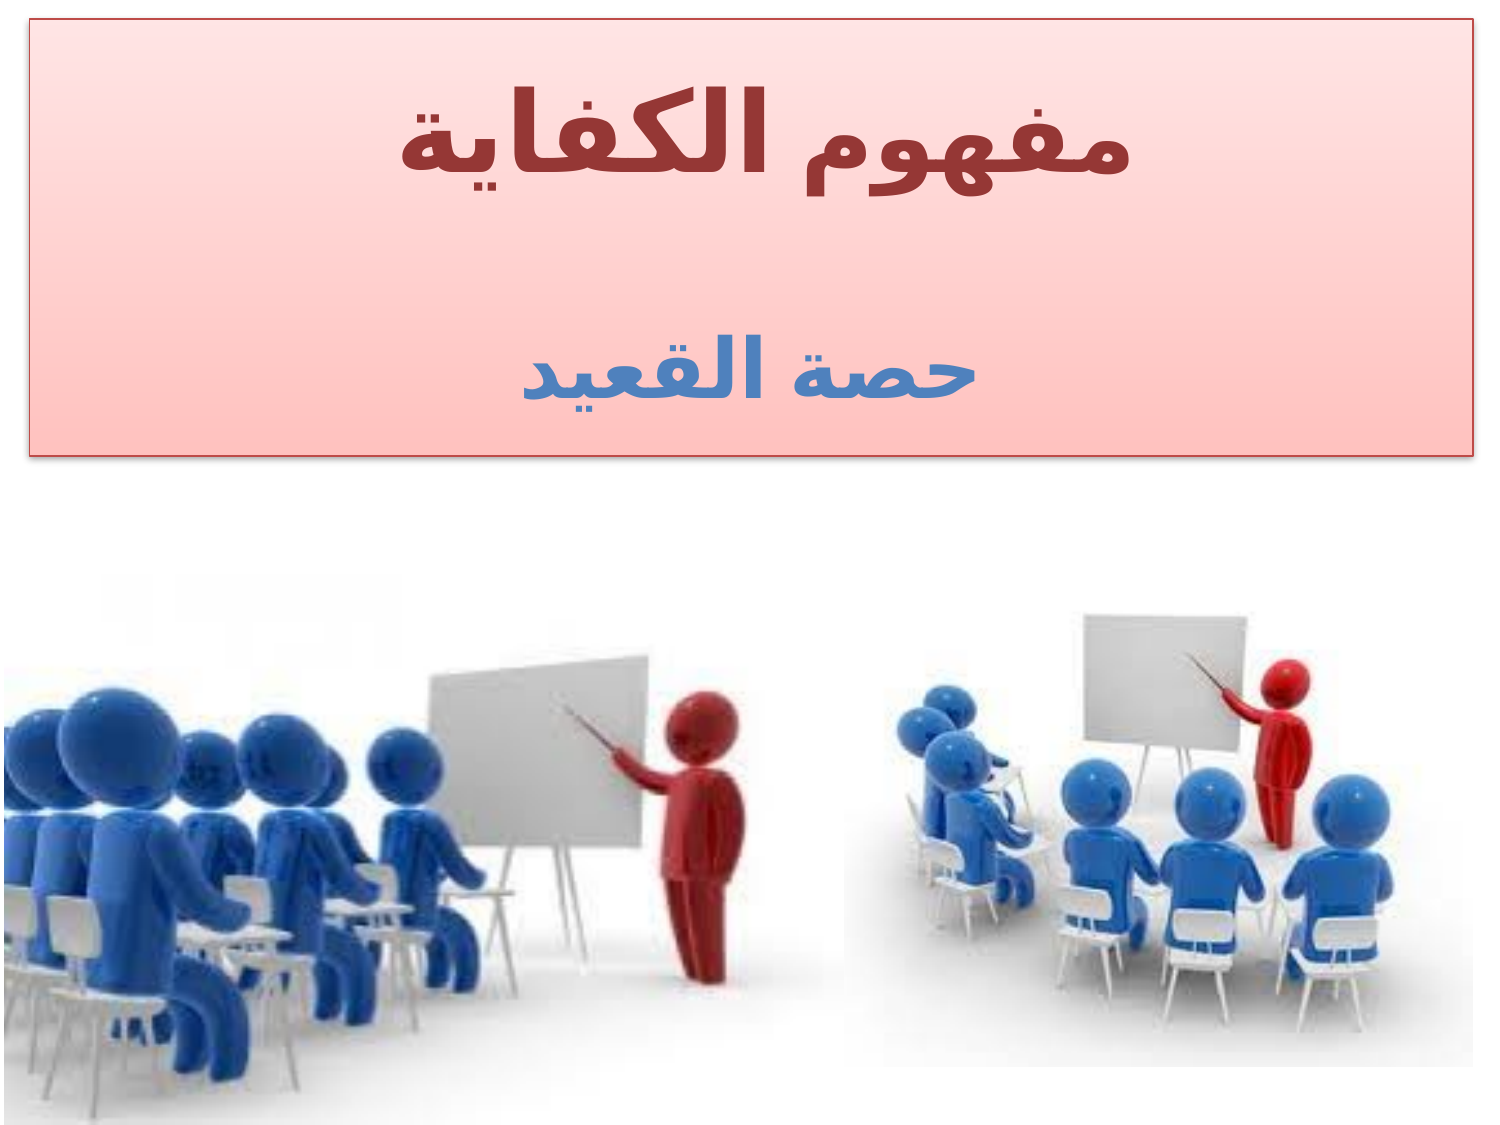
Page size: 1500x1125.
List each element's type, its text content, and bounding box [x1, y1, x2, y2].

title مفهوم الكفاية حصة القعيد [29, 18, 1474, 457]
picture [4, 574, 1473, 1125]
